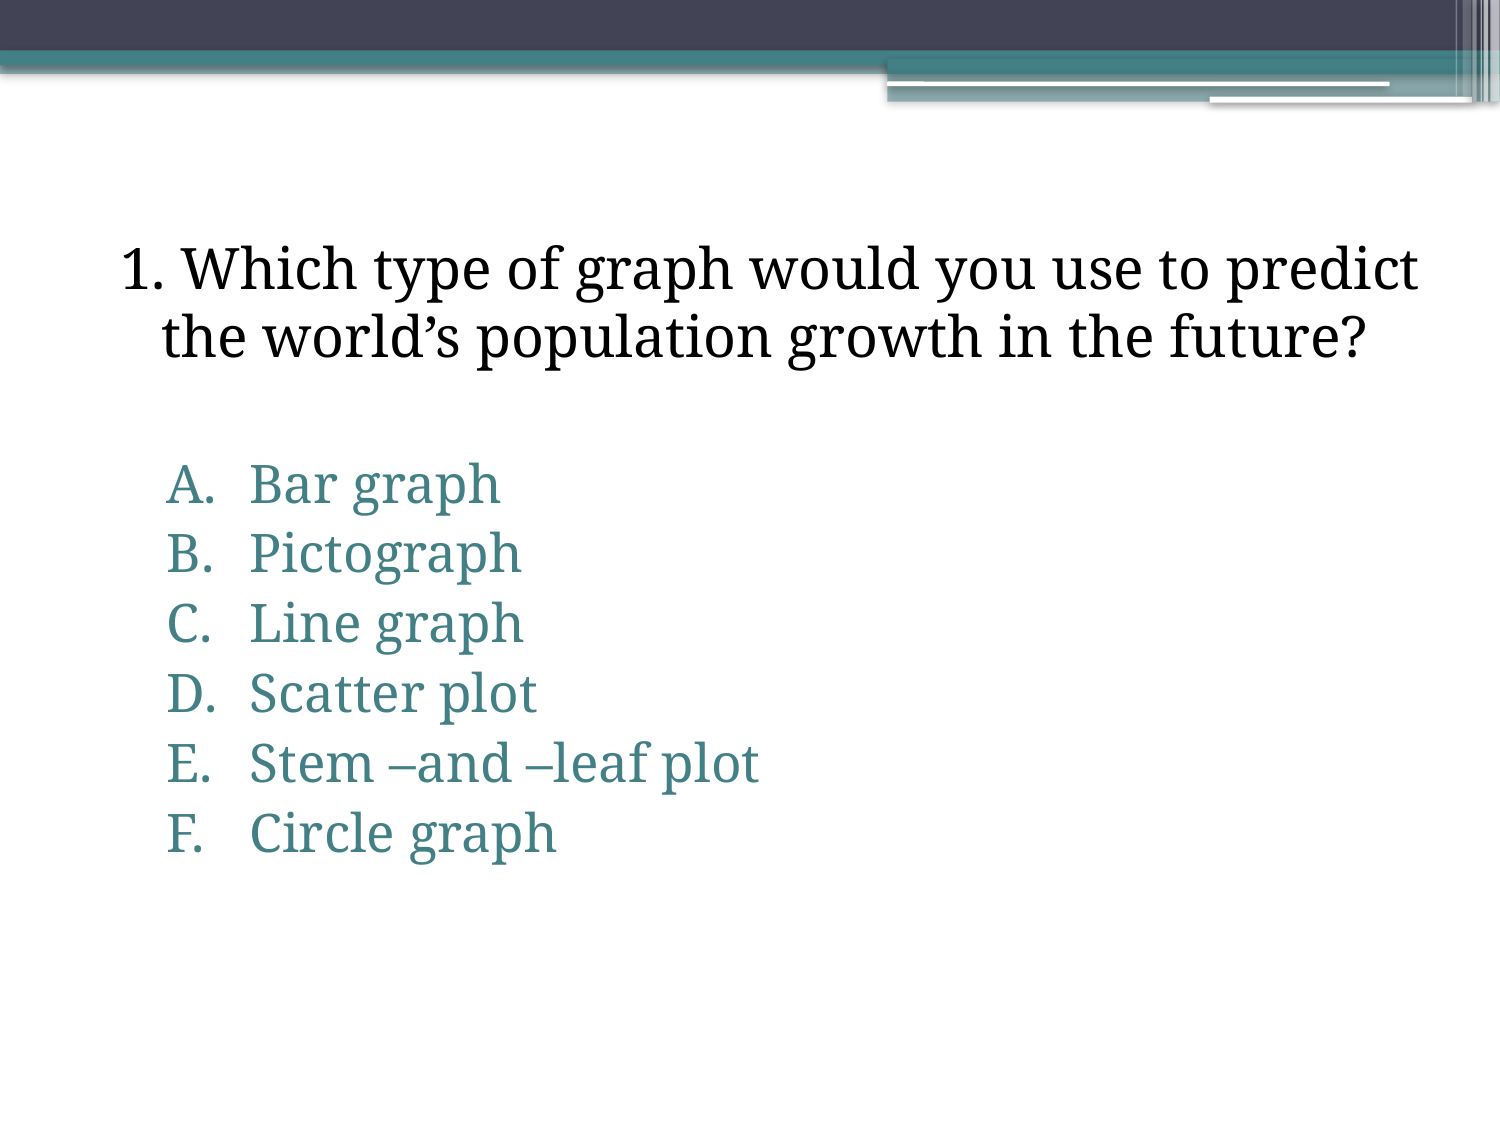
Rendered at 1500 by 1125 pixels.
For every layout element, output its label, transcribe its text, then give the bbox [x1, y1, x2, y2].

list 1. Which type of graph would you use to predict the world’s population growth in the future? Bar graph Pictograph Line graph Scatter plot Stem –and –leaf plot Circle graph [87, 224, 1438, 935]
